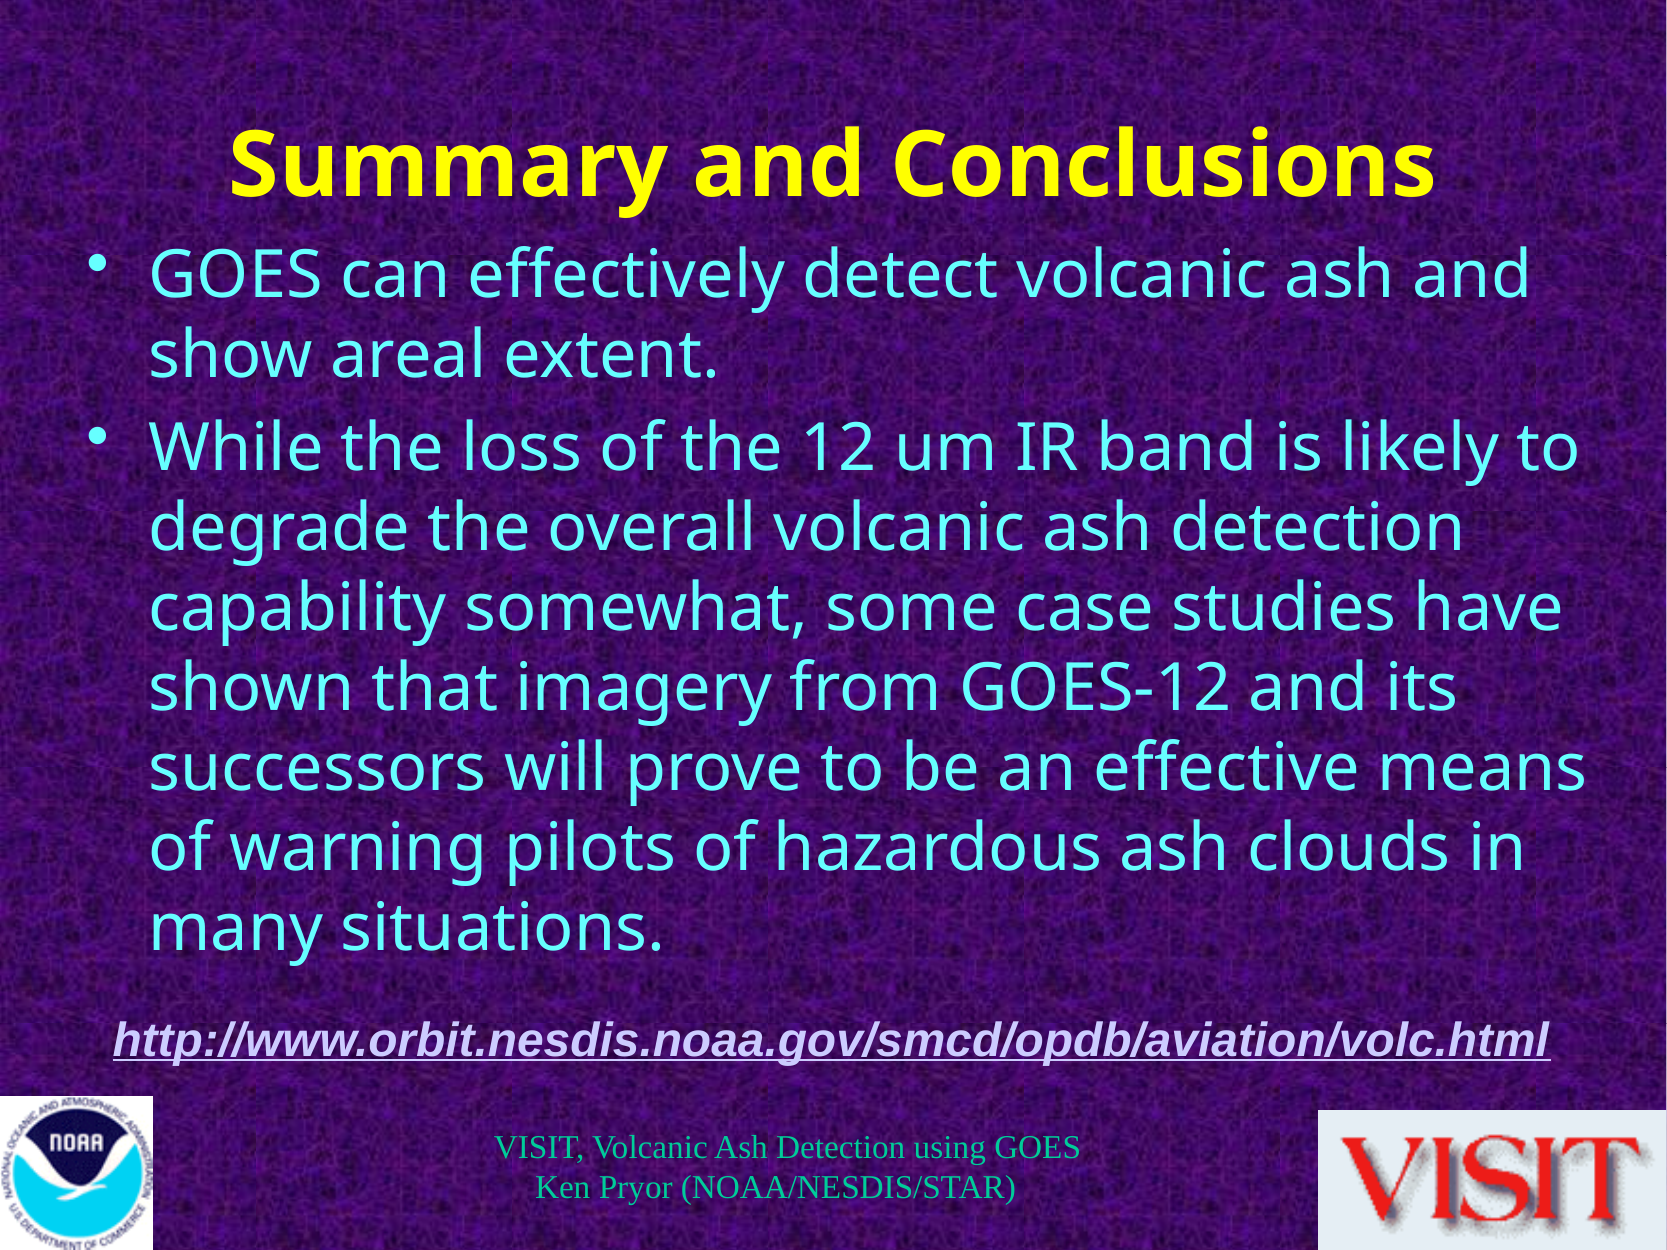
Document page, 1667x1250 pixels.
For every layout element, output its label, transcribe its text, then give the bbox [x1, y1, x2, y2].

text_box http://www.orbit.nesdis.noaa.gov/smcd/opdb/aviation/volc.html [95, 999, 1596, 1074]
title Summary and Conclusions [124, 83, 1542, 221]
picture [0, 0, 1667, 1250]
list GOES can effectively detect volcanic ash and show areal extent. While the loss of the 12 um IR band is likely to degrade the overall volcanic ash detection capability somewhat, some case studies have shown that imagery from GOES-12 and its successors will prove to be an effective means of warning pilots of hazardous ash clouds in many situations. [69, 221, 1611, 1070]
